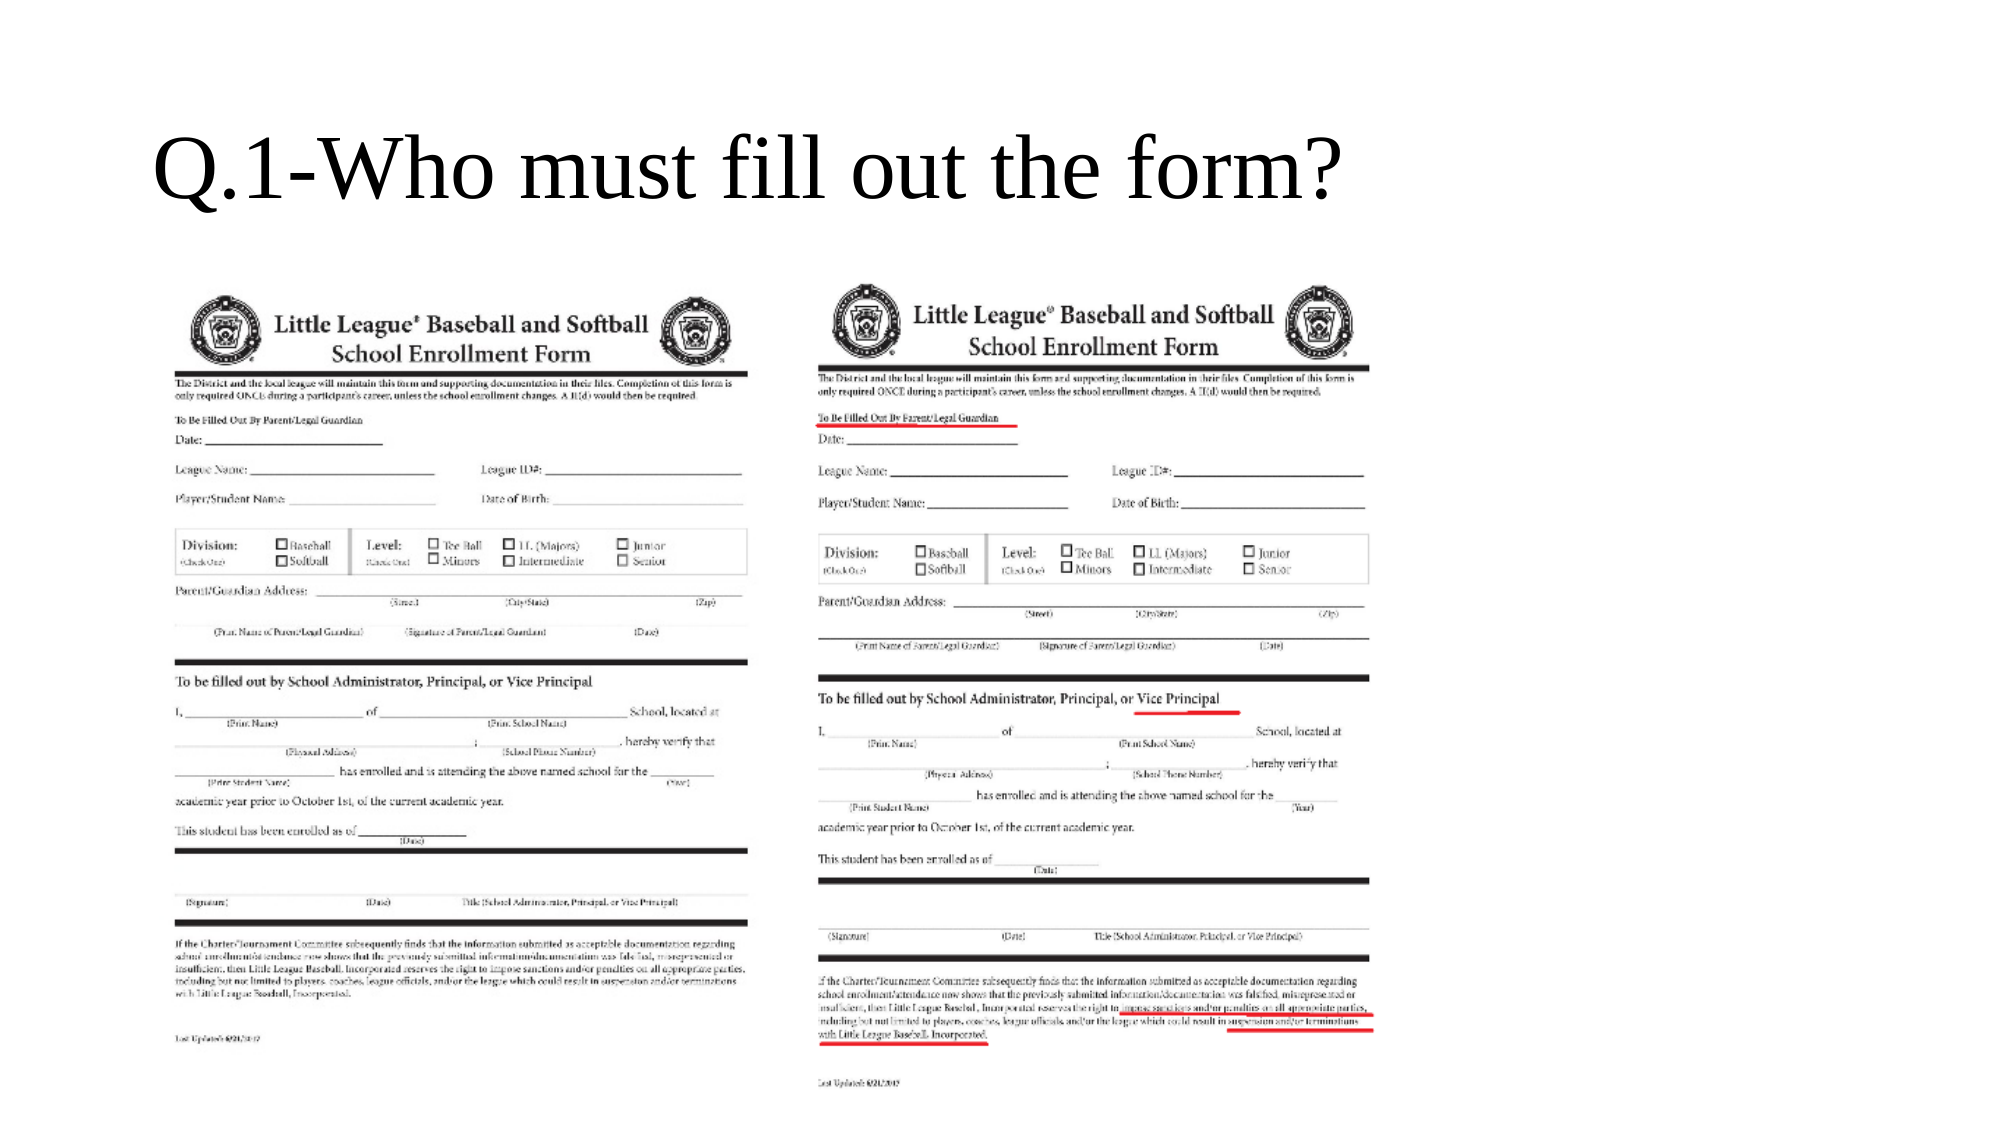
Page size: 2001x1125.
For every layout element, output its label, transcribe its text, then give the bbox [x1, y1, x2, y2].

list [137, 277, 785, 1094]
picture [785, 277, 1382, 1094]
title Q.1-Who must fill out the form? [137, 59, 1863, 278]
